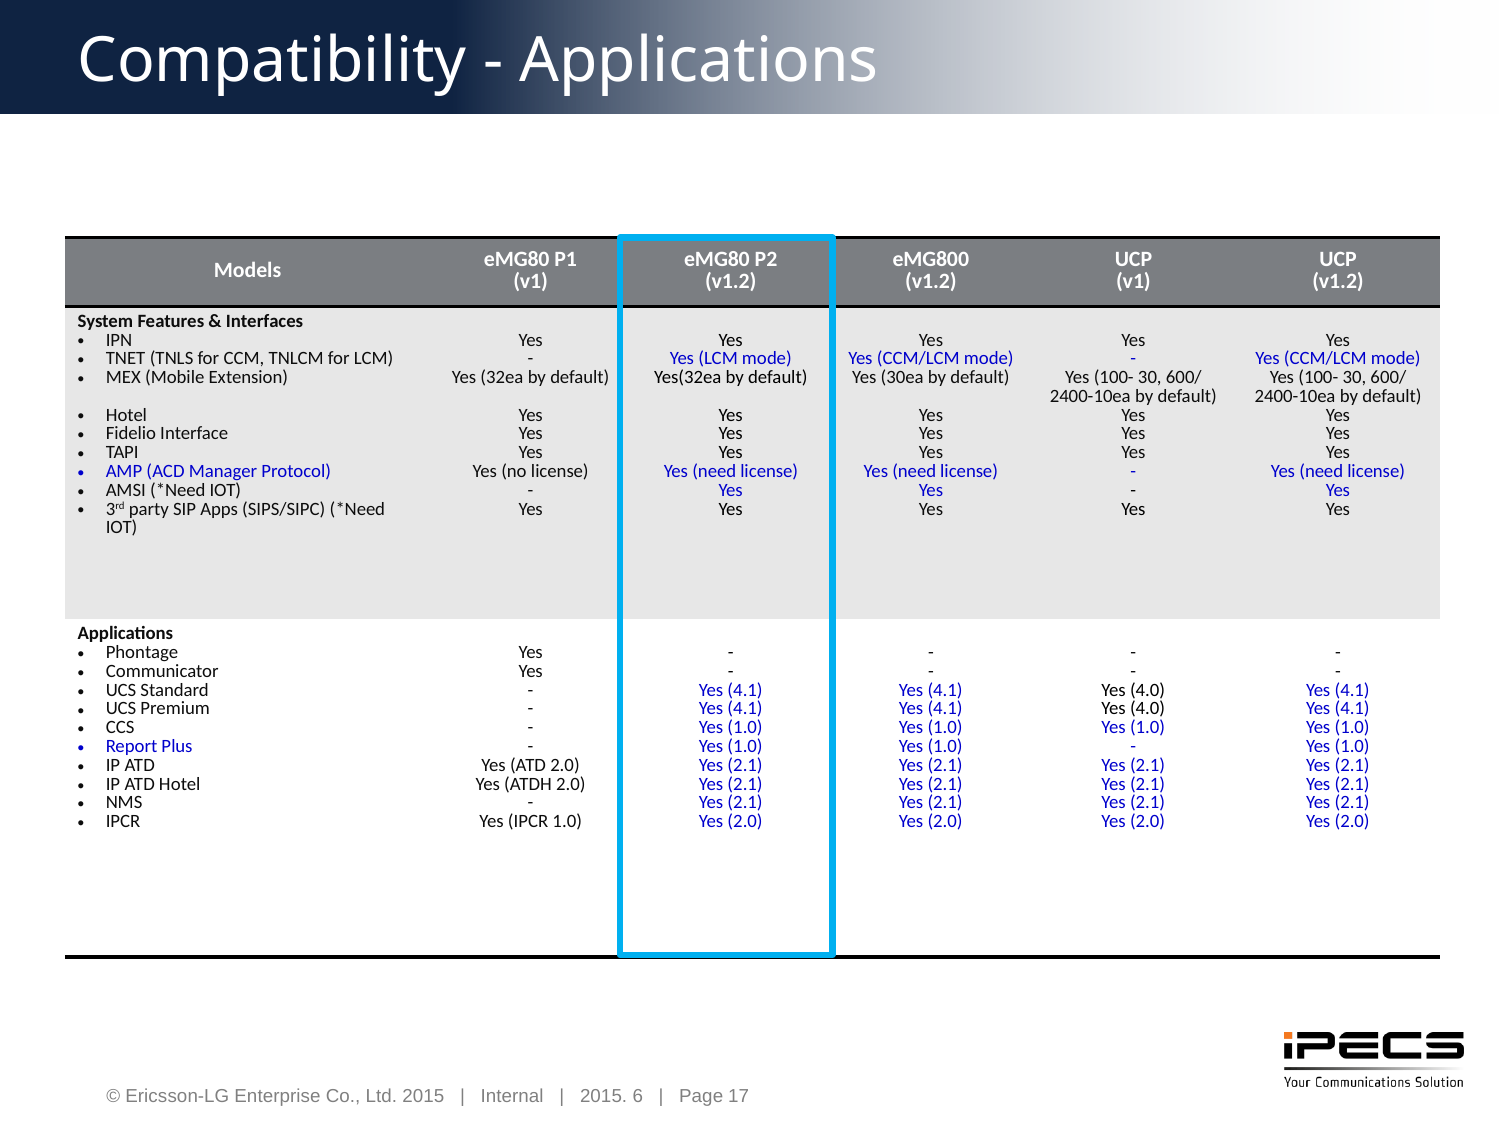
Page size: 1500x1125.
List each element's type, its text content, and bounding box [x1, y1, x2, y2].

table_cell - - Yes (4.0) Yes (4.0) Yes (1.0) - Yes (2.1) Yes (2.1) Yes (2.1) Yes (2.0) [1031, 619, 1236, 955]
table_cell Applications Phontage Communicator UCS Standard UCS Premium CCS Report Plus IP ATD IP ATD Hotel NMS IPCR [65, 619, 431, 955]
table_header Models [65, 239, 431, 305]
table_cell Yes Yes - - - - Yes (ATD 2.0) Yes (ATDH 2.0) - Yes (IPCR 1.0) [431, 619, 620, 955]
table_cell System Features & Interfaces IPN TNET (TNLS for CCM, TNLCM for LCM) MEX (Mobile Extension) Hotel Fidelio Interface TAPI AMP (ACD Manager Protocol) AMSI (*Need IOT) 3rd party SIP Apps (SIPS/SIPC) (*Need IOT) [65, 308, 431, 619]
text_box [620, 237, 833, 956]
table_header eMG80 P1 (v1) [431, 239, 620, 305]
table_cell - - Yes (4.1) Yes (4.1) Yes (1.0) Yes (1.0) Yes (2.1) Yes (2.1) Yes (2.1) Yes (2.0) [1236, 619, 1440, 955]
table_cell Yes Yes (CCM/LCM mode) Yes (30ea by default) Yes Yes Yes Yes (need license) Yes Yes [833, 308, 1031, 619]
table_header UCP (v1) [1031, 239, 1236, 305]
table_cell Yes - Yes (32ea by default) Yes Yes Yes Yes (no license) - Yes [431, 308, 620, 619]
table_cell Yes Yes (CCM/LCM mode) Yes (100- 30, 600/ 2400-10ea by default) Yes Yes Yes Yes (need license) Yes Yes [1236, 308, 1440, 619]
list Compatibility - Applications [0, 0, 1500, 114]
table_cell - - Yes (4.1) Yes (4.1) Yes (1.0) Yes (1.0) Yes (2.1) Yes (2.1) Yes (2.1) Yes (2.0) [833, 619, 1031, 955]
table_header eMG800 (v1.2) [833, 239, 1031, 305]
table_cell Yes - Yes (100- 30, 600/ 2400-10ea by default) Yes Yes Yes - - Yes [1031, 308, 1236, 619]
table_header UCP (v1.2) [1236, 239, 1440, 305]
picture [1284, 1032, 1464, 1087]
